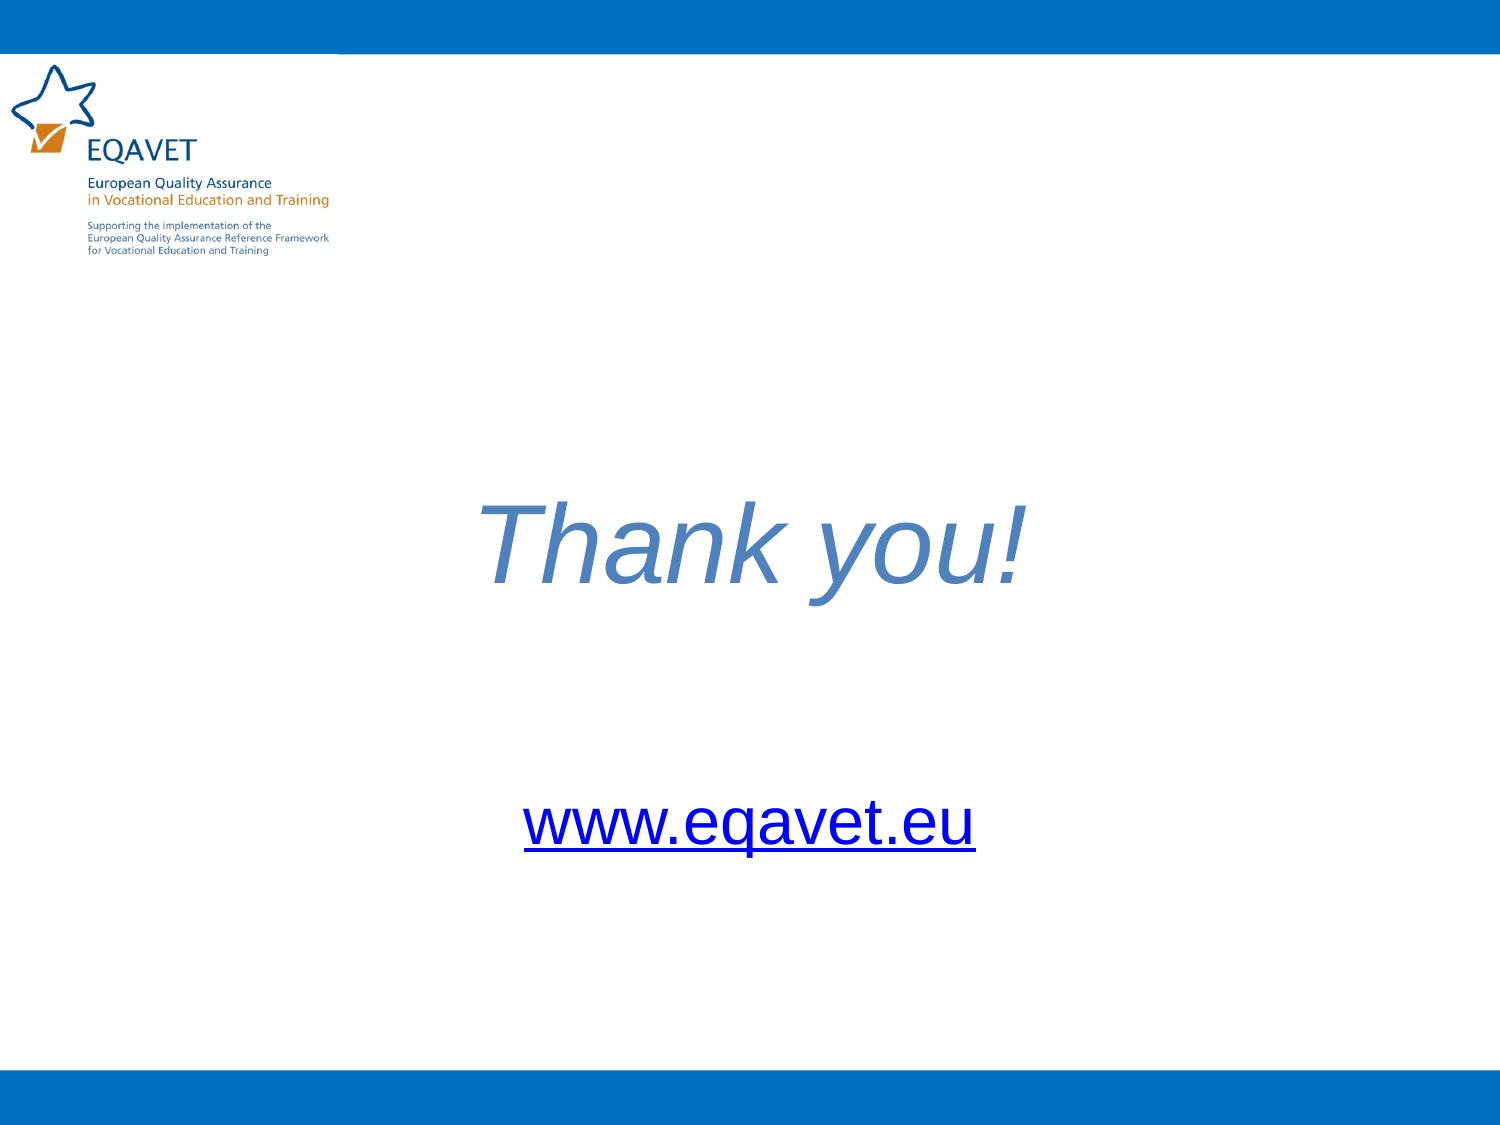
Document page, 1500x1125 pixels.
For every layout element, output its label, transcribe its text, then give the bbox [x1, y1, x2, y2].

list Thank you! www.eqavet.eu [76, 361, 1424, 1012]
picture [0, 54, 337, 269]
